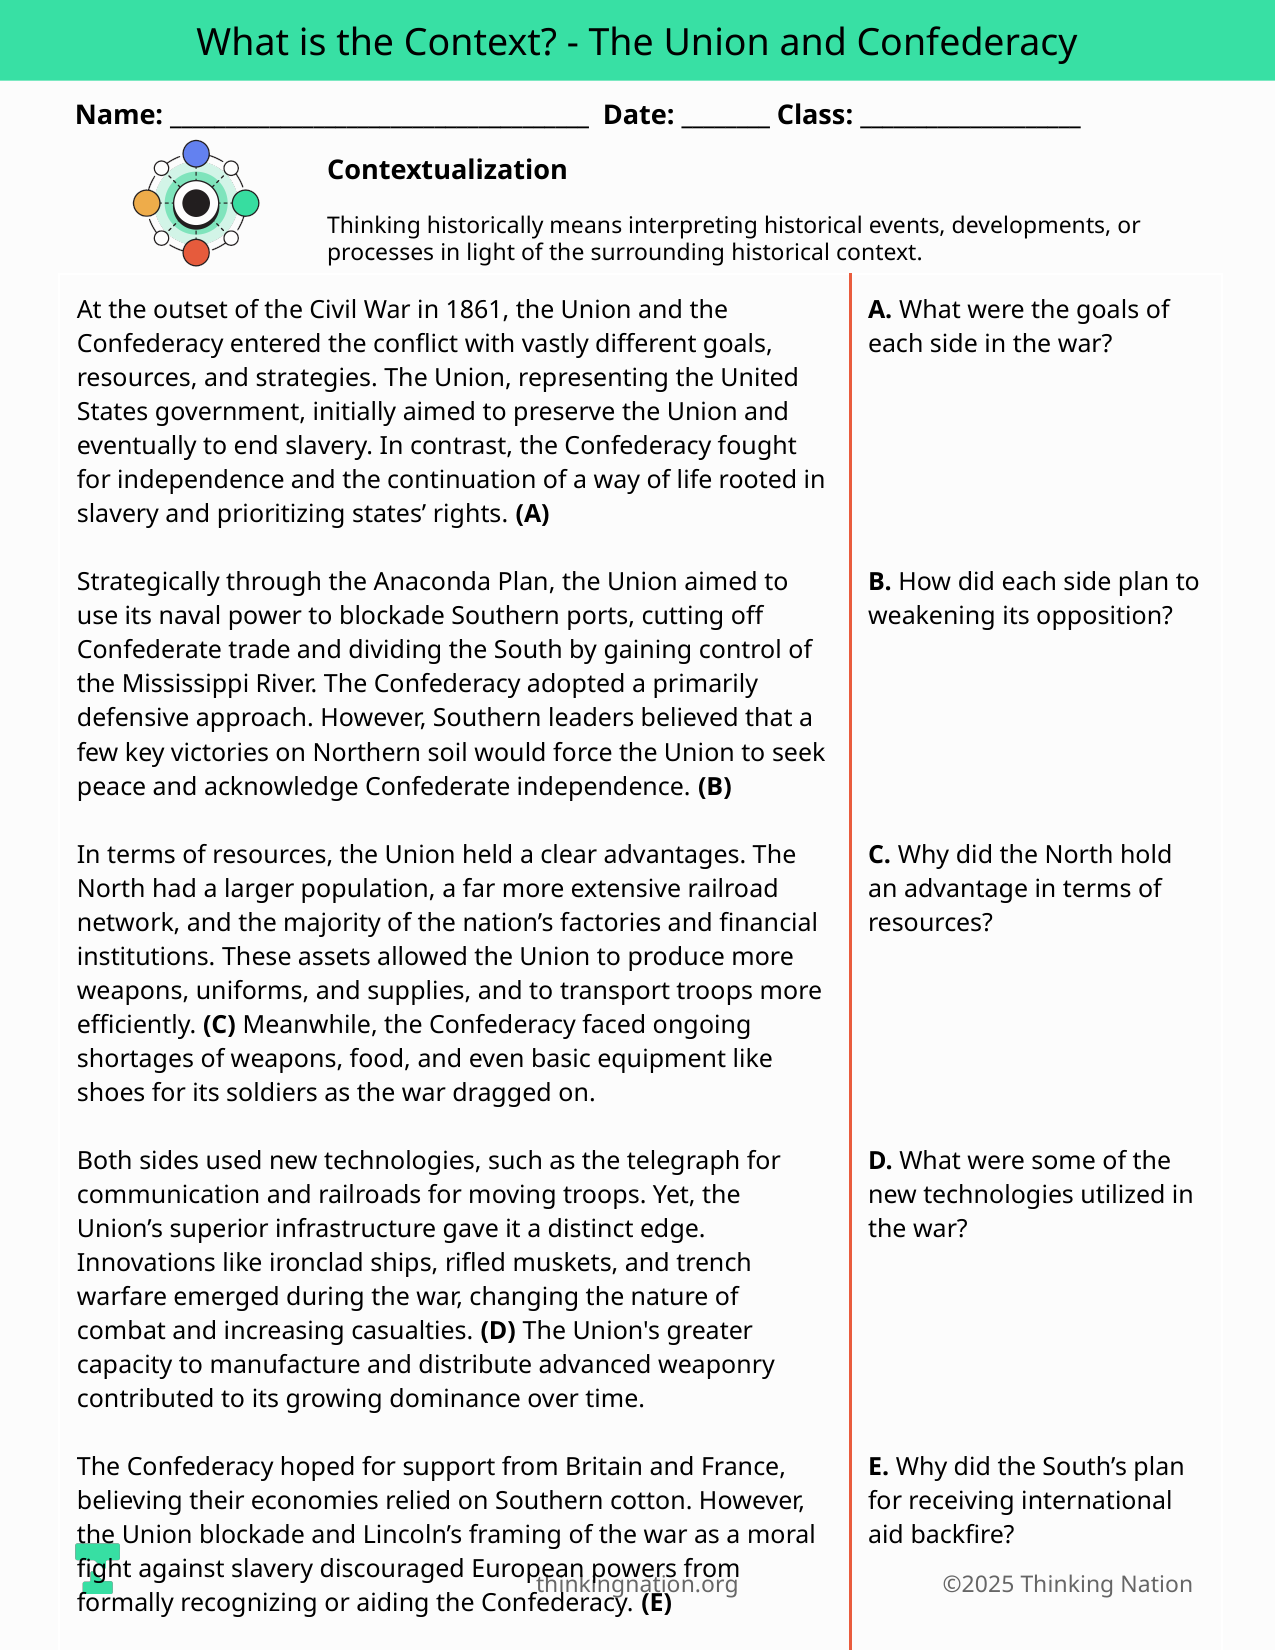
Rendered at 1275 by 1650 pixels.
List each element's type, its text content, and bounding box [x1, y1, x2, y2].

picture [113, 120, 279, 286]
table_header A. What were the goals of each side in the war? B. How did each side plan to weakening its opposition? C. Why did the North hold an advantage in terms of resources? D. What were some of the new technologies utilized in the war? E. Why did the South’s plan for receiving international aid backfire? [852, 275, 1221, 1650]
picture [62, 1533, 133, 1604]
text_box Contextualization Thinking historically means interpreting historical events, developments, or processes in light of the surrounding historical context. [308, 144, 1201, 262]
text_box What is the Context? - The Union and Confederacy [0, 0, 1275, 81]
table_header At the outset of the Civil War in 1861, the Union and the Confederacy entered the conflict with vastly different goals, resources, and strategies. The Union, representing the United States government, initially aimed to preserve the Union and eventually to end slavery. In contrast, the Confederacy fought for independence and the continuation of a way of life rooted in slavery and prioritizing states’ rights. (A) Strategically through the Anaconda Plan, the Union aimed to use its naval power to blockade Southern ports, cutting off Confederate trade and dividing the South by gaining control of the Mississippi River. The Confederacy adopted a primarily defensive approach. However, Southern leaders believed that a few key victories on Northern soil would force the Union to seek peace and acknowledge Confederate independence. (B) In terms of resources, the Union held a clear advantages. The North had a larger population, a far more extensive railroad network, and the majority of the nation’s factories and financial institutions. These assets allowed the Union to produce more weapons, uniforms, and supplies, and to transport troops more efficiently. (C) Meanwhile, the Confederacy faced ongoing shortages of weapons, food, and even basic equipment like shoes for its soldiers as the war dragged on. Both sides used new technologies, such as the telegraph for communication and railroads for moving troops. Yet, the Union’s superior infrastructure gave it a distinct edge. Innovations like ironclad ships, rifled muskets, and trench warfare emerged during the war, changing the nature of combat and increasing casualties. (D) The Union's greater capacity to manufacture and distribute advanced weaponry contributed to its growing dominance over time. The Confederacy hoped for support from Britain and France, believing their economies relied on Southern cotton. However, the Union blockade and Lincoln’s framing of the war as a moral fight against slavery discouraged European powers from formally recognizing or aiding the Confederacy. (E) [60, 275, 849, 1650]
text_box Name: ______________________________________ Date: ________ Class: ____________________ [58, 81, 1275, 144]
